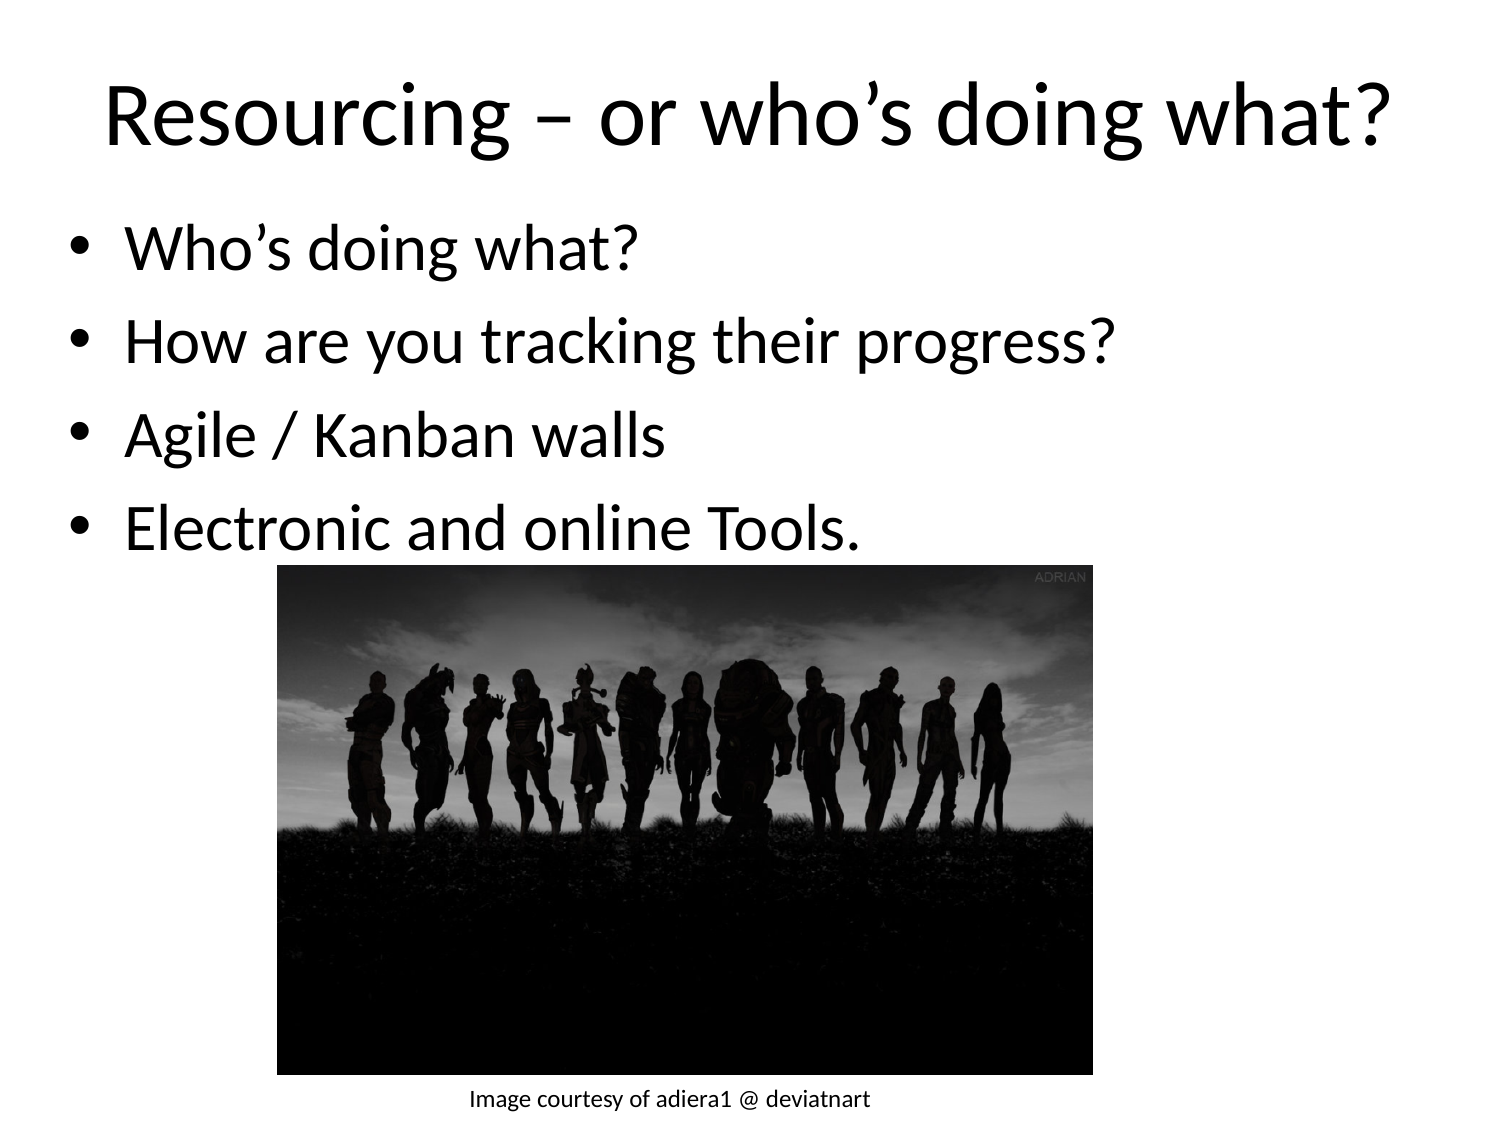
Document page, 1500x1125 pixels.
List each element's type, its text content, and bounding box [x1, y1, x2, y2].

title Resourcing – or who’s doing what? [75, 45, 1425, 173]
text_box Image courtesy of adiera1 @ deviatnart [454, 1074, 1117, 1120]
list Who’s doing what? How are you tracking their progress? Agile / Kanban walls Electronic and online Tools. [53, 196, 1424, 976]
picture [277, 565, 1093, 1076]
